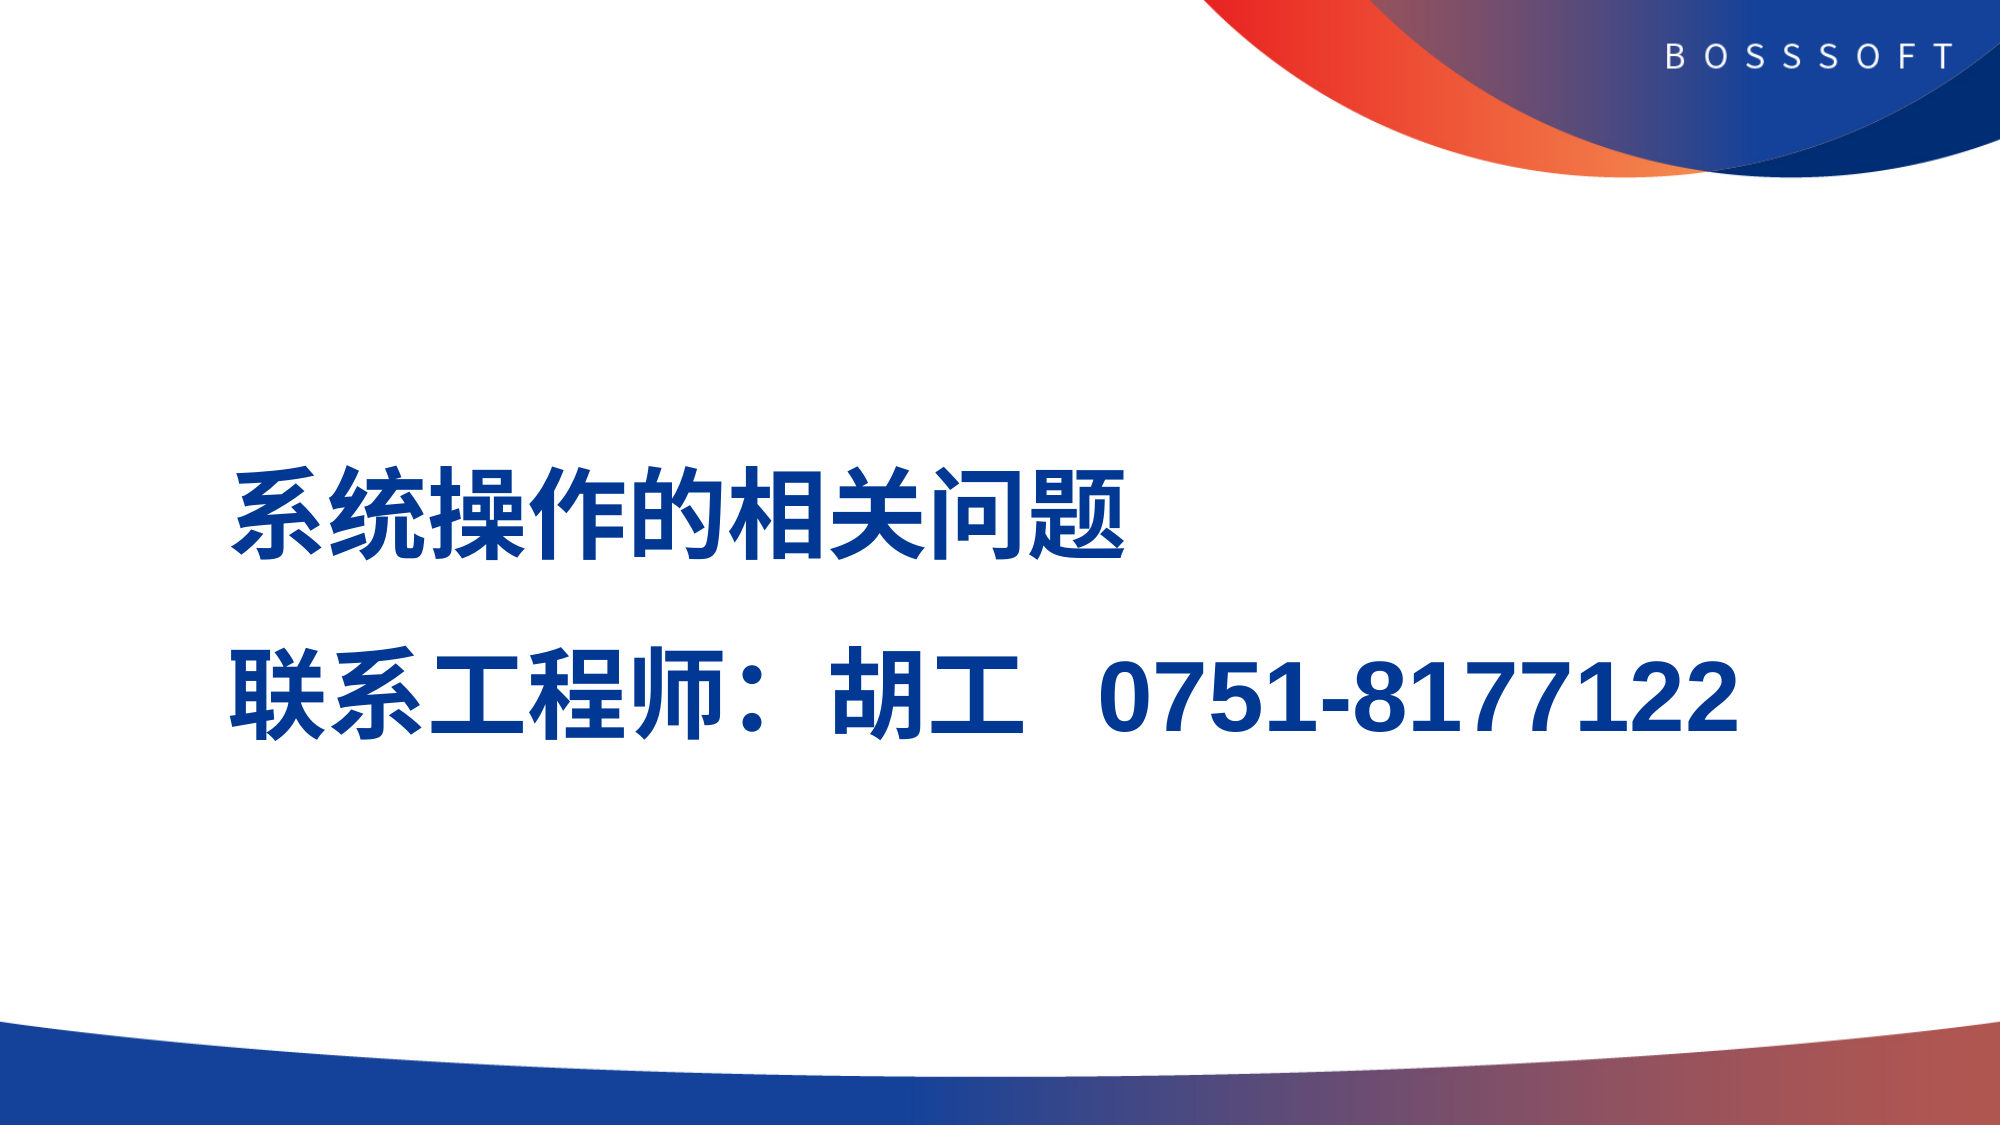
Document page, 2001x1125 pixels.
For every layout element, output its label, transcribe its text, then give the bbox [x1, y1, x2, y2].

picture [0, 0, 2001, 1125]
text_box 系统操作的相关问题 联系工程师：胡工 0751-8177122 [213, 383, 1787, 759]
